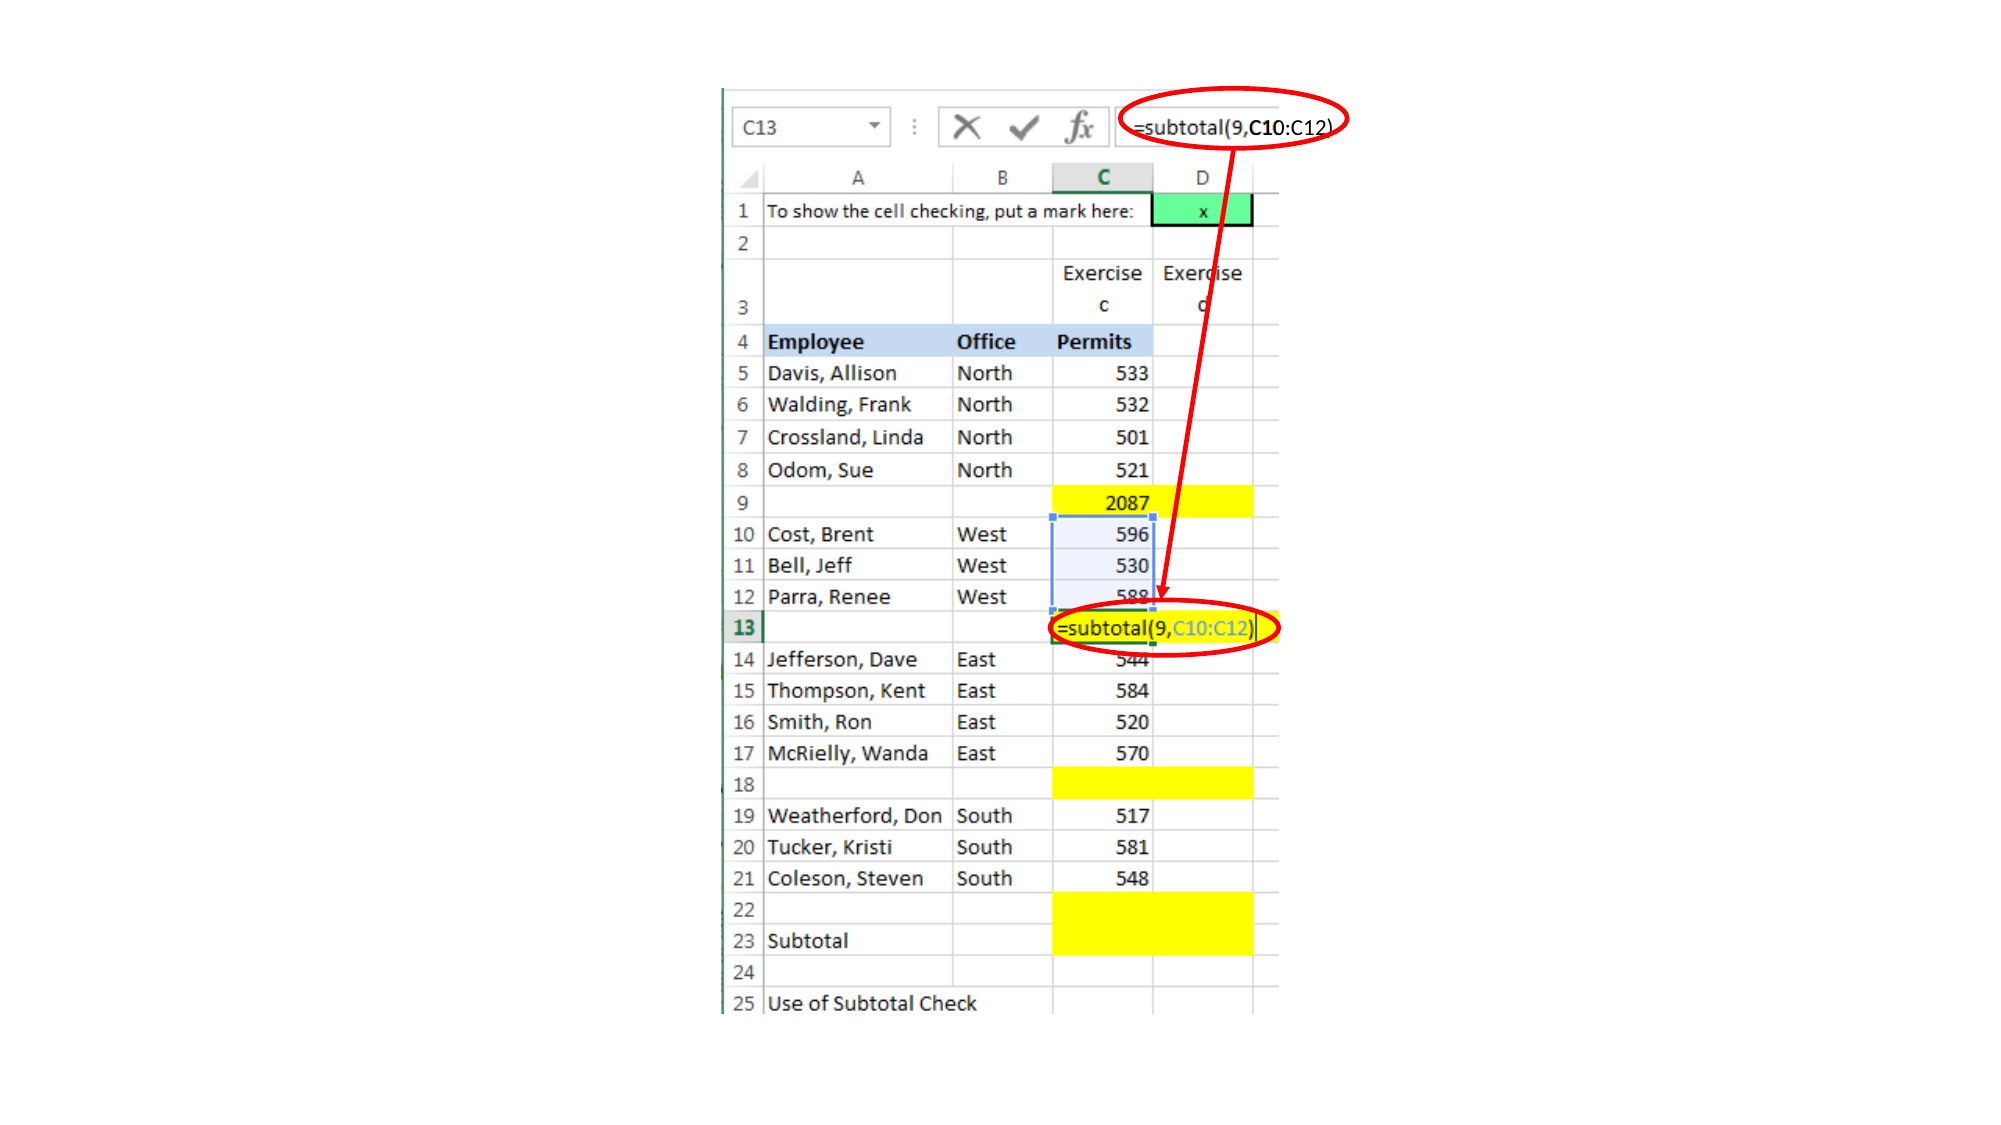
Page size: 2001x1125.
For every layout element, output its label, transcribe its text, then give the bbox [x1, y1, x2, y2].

text_box [1279, 89, 1349, 147]
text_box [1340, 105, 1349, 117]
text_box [1160, 148, 1234, 600]
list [721, 88, 1279, 1014]
text_box C10:C12) [1279, 120, 1349, 148]
